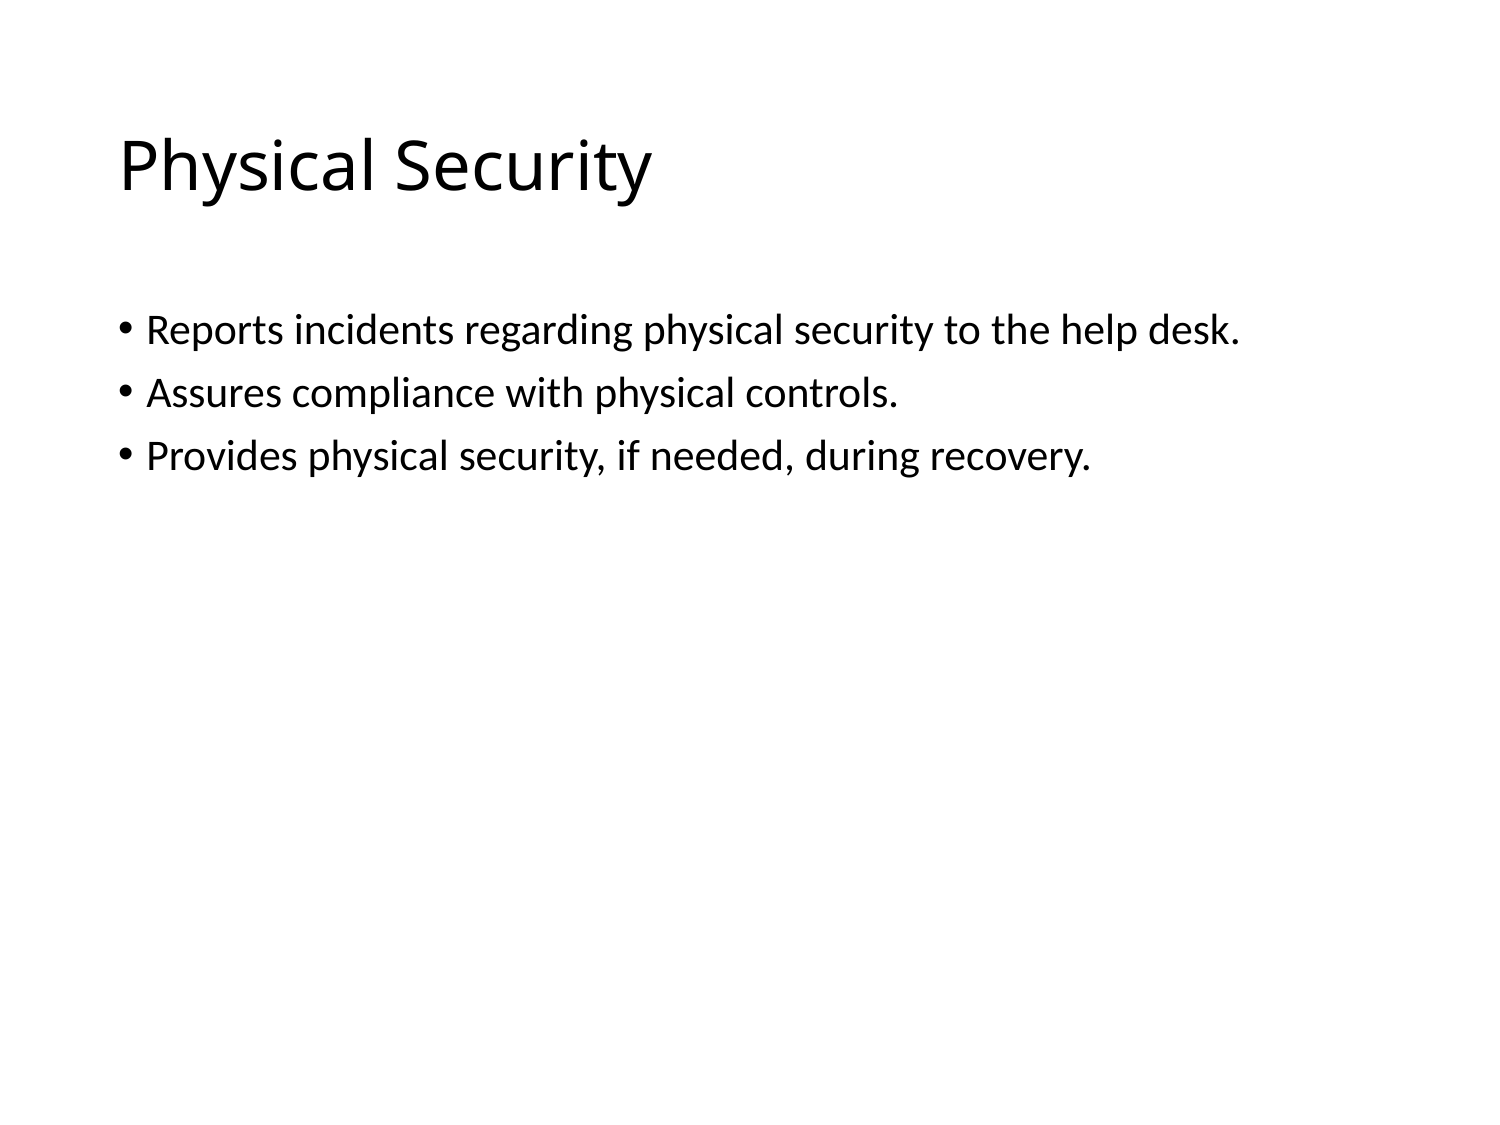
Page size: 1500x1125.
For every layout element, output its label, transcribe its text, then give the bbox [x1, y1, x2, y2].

title Physical Security [103, 59, 1397, 278]
list Reports incidents regarding physical security to the help desk. Assures compliance with physical controls. Provides physical security, if needed, during recovery. [103, 299, 1397, 1014]
